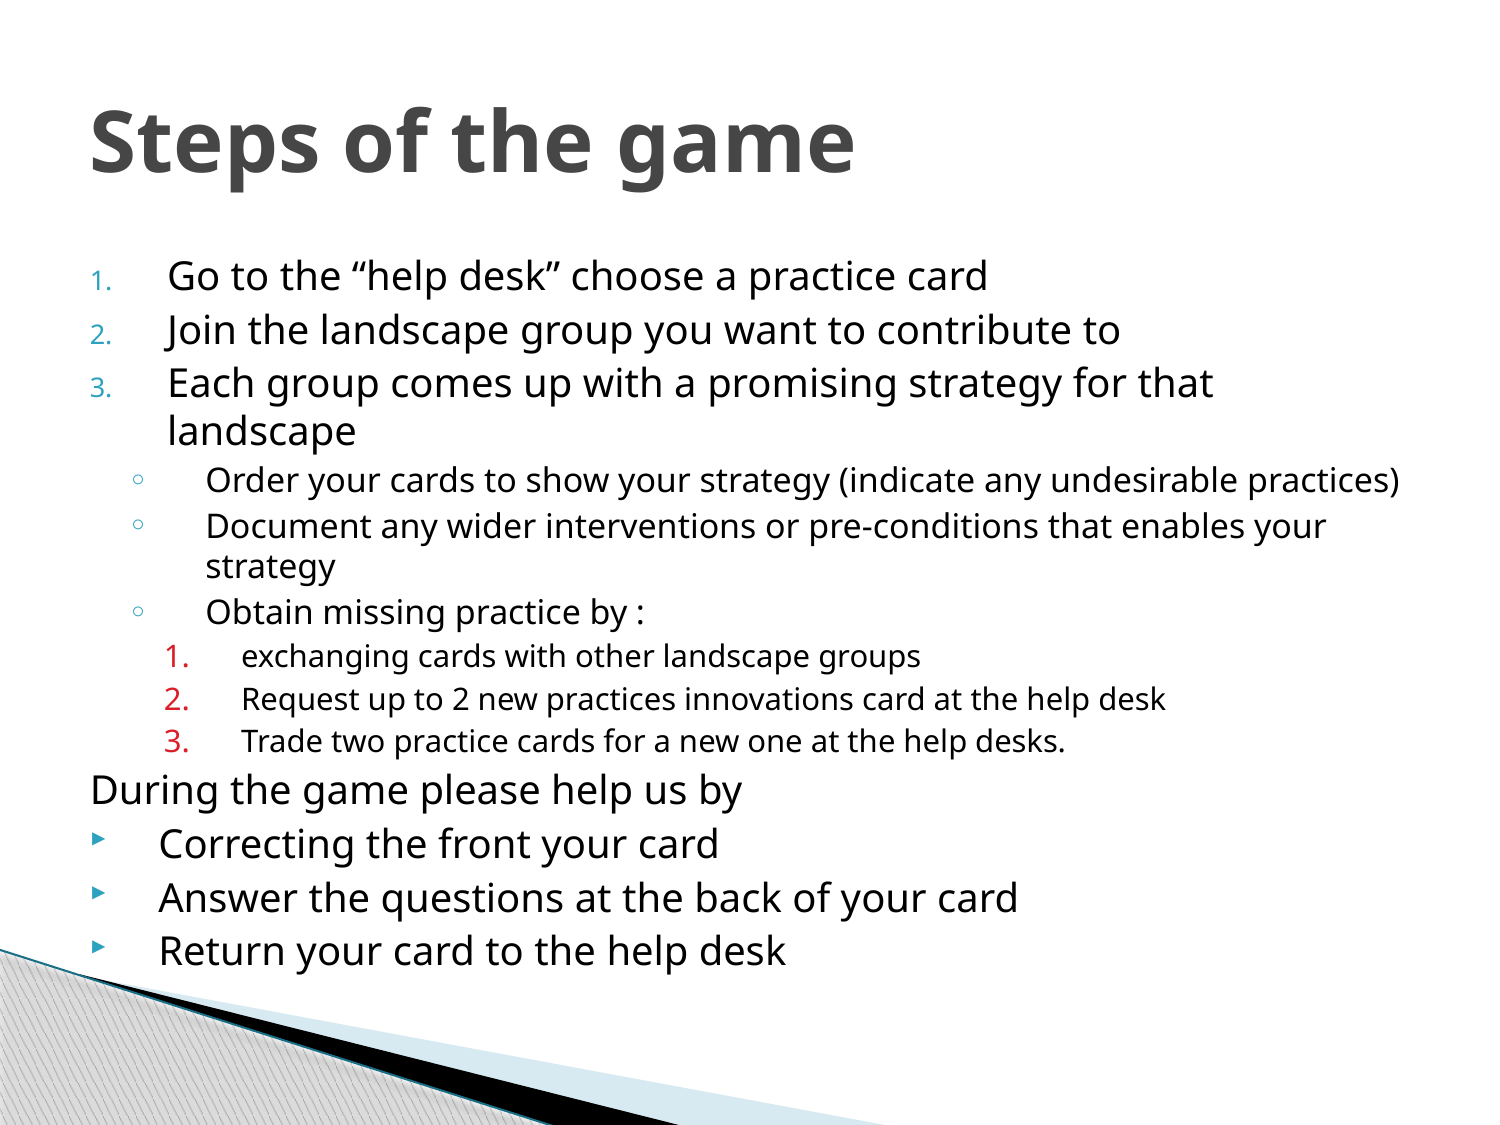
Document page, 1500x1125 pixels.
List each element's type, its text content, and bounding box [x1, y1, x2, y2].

title Steps of the game [75, 45, 1425, 233]
list Go to the “help desk” choose a practice card Join the landscape group you want to contribute to Each group comes up with a promising strategy for that landscape Order your cards to show your strategy (indicate any undesirable practices) Document any wider interventions or pre-conditions that enables your strategy Obtain missing practice by : exchanging cards with other landscape groups Request up to 2 new practices innovations card at the help desk Trade two practice cards for a new one at the help desks. During the game please help us by Correcting the front your card Answer the questions at the back of your card Return your card to the help desk [75, 243, 1425, 986]
